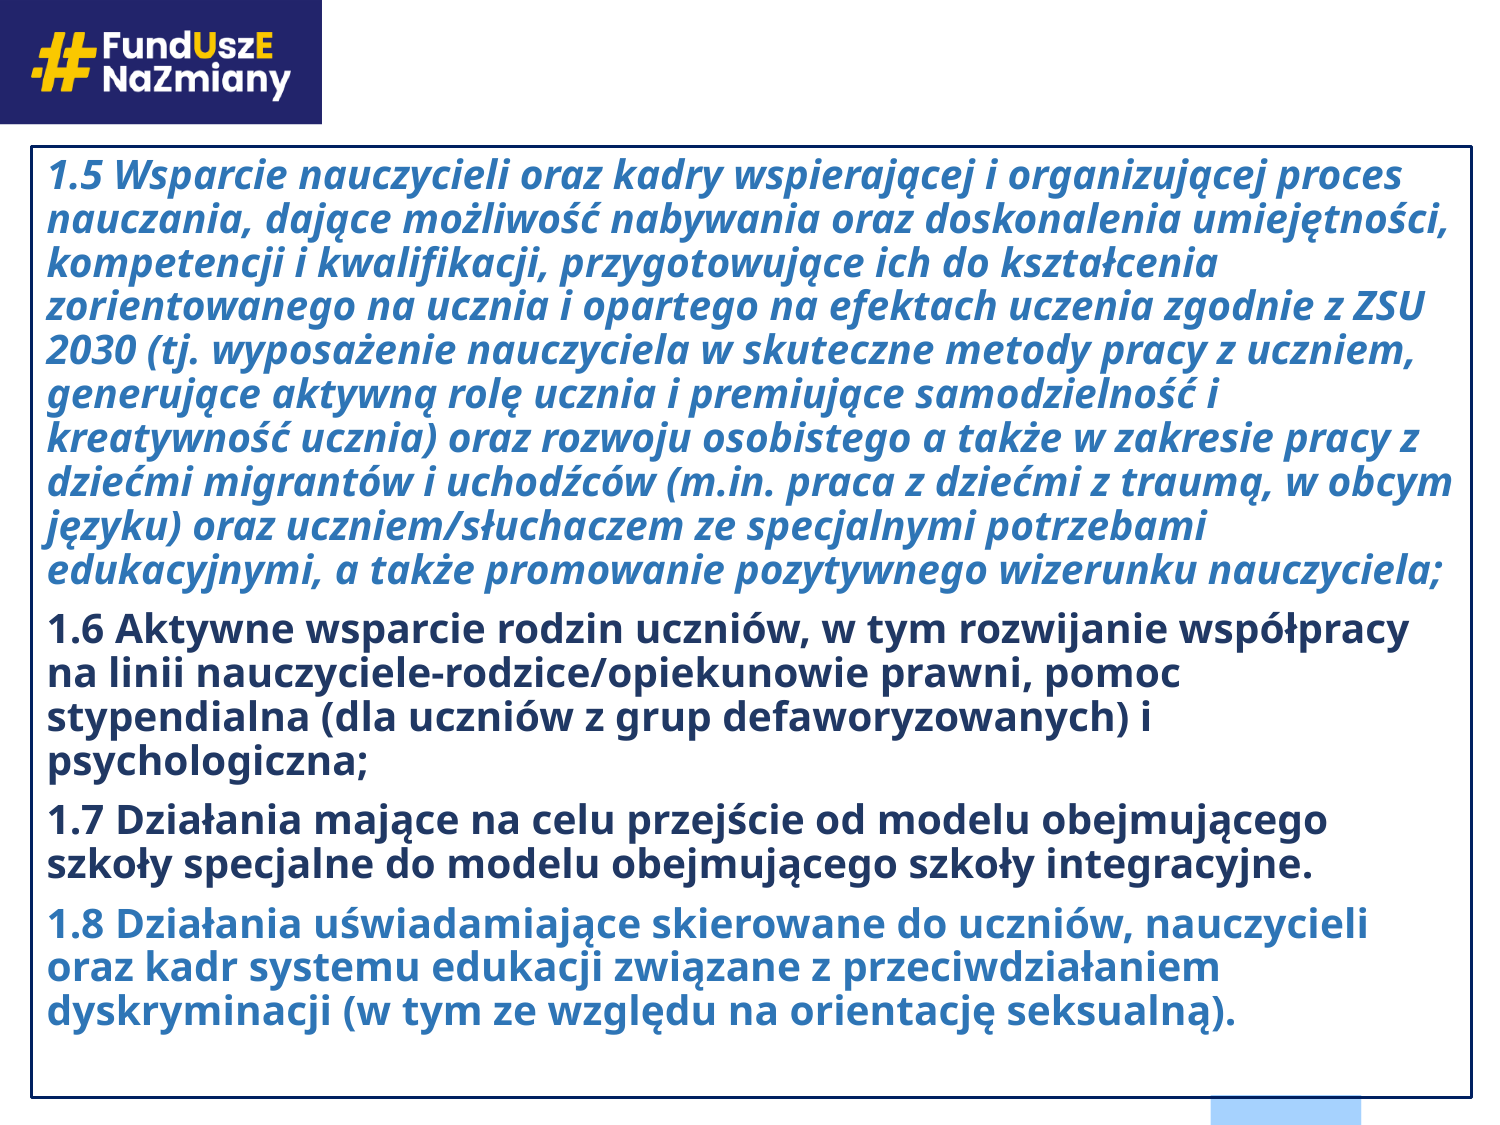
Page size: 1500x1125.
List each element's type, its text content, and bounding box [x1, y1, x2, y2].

picture [0, 0, 1500, 1125]
list 1.5 Wsparcie nauczycieli oraz kadry wspierającej i organizującej proces nauczania, dające możliwość nabywania oraz doskonalenia umiejętności, kompetencji i kwalifikacji, przygotowujące ich do kształcenia zorientowanego na ucznia i opartego na efektach uczenia zgodnie z ZSU 2030 (tj. wyposażenie nauczyciela w skuteczne metody pracy z uczniem, generujące aktywną rolę ucznia i premiujące samodzielność i kreatywność ucznia) oraz rozwoju osobistego a także w zakresie pracy z dziećmi migrantów i uchodźców (m.in. praca z dziećmi z traumą, w obcym języku) oraz uczniem/słuchaczem ze specjalnymi potrzebami edukacyjnymi, a także promowanie pozytywnego wizerunku nauczyciela; 1.6 Aktywne wsparcie rodzin uczniów, w tym rozwijanie współpracy na linii nauczyciele-rodzice/opiekunowie prawni, pomoc stypendialna (dla uczniów z grup defaworyzowanych) i psychologiczna; 1.7 Działania mające na celu przejście od modelu obejmującego szkoły specjalne do modelu obejmującego szkoły integracyjne. 1.8 Działania uświadamiające skierowane do uczniów, nauczycieli oraz kadr systemu edukacji związane z przeciwdziałaniem dyskryminacji (w tym ze względu na orientację seksualną). [31, 146, 1472, 1098]
